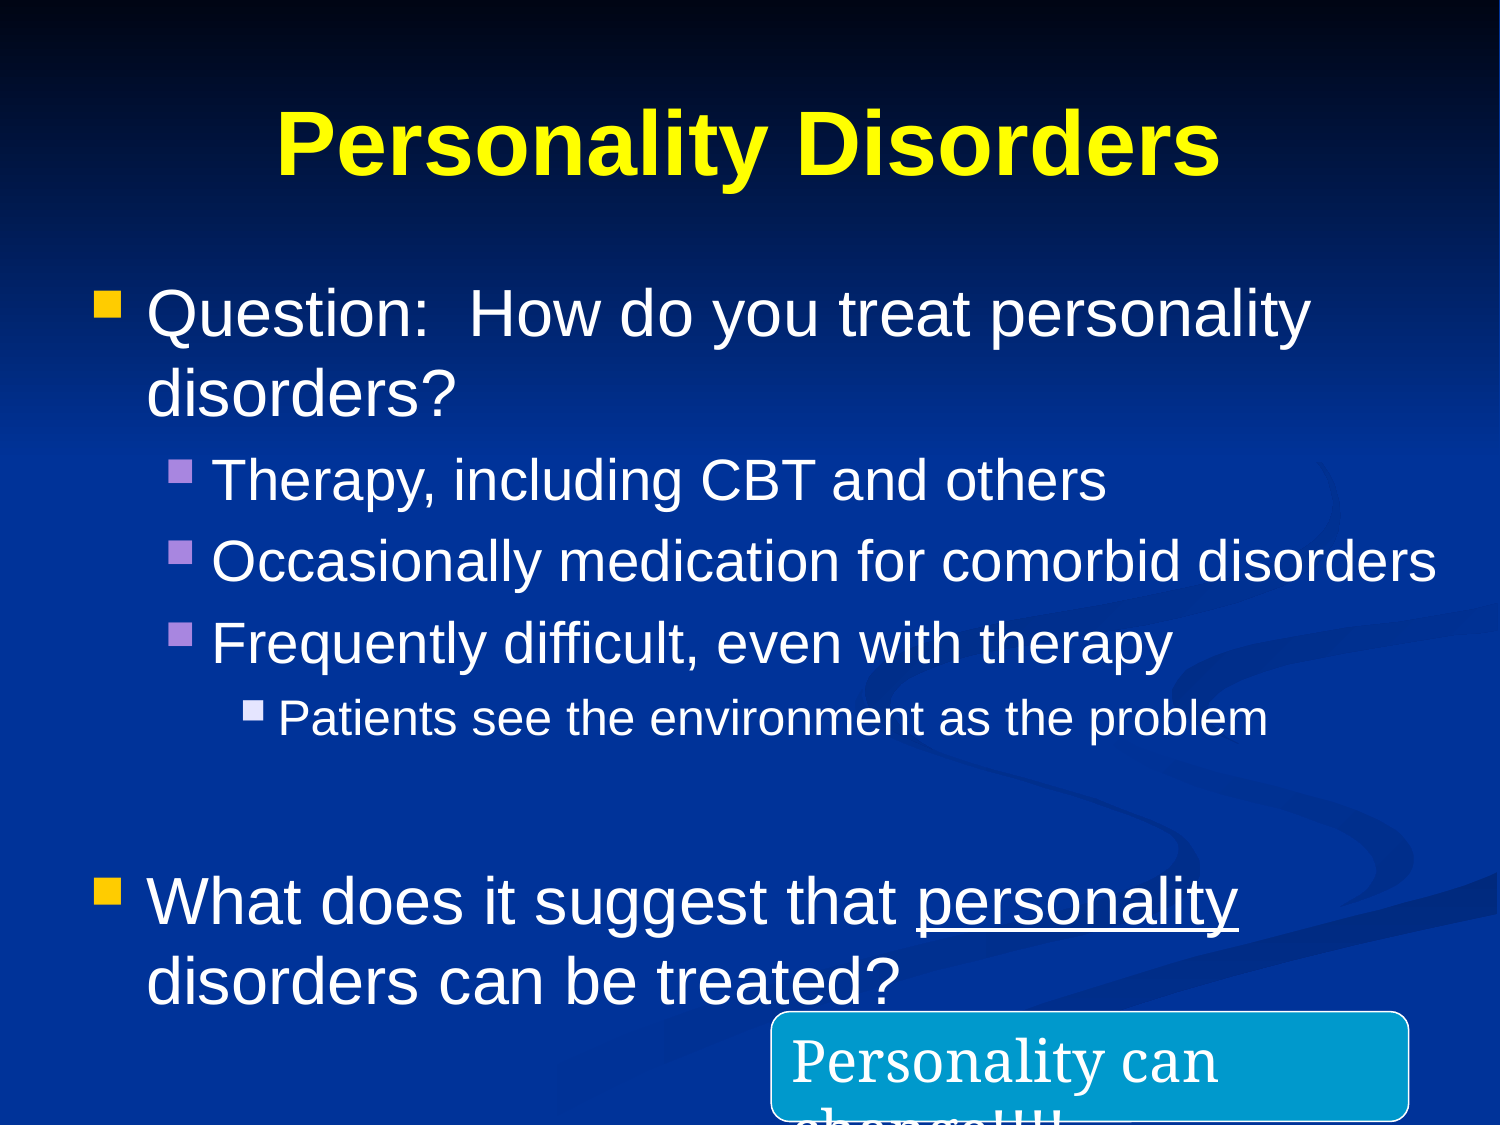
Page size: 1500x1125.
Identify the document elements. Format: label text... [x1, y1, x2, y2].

text_box Personality can change!!!! [771, 1011, 1409, 1122]
list Question: How do you treat personality disorders? Therapy, including CBT and others Occasionally medication for comorbid disorders Frequently difficult, even with therapy Patients see the environment as the problem What does it suggest that personality disorders can be treated? [75, 262, 1475, 1005]
title Personality Disorders [75, 45, 1425, 233]
